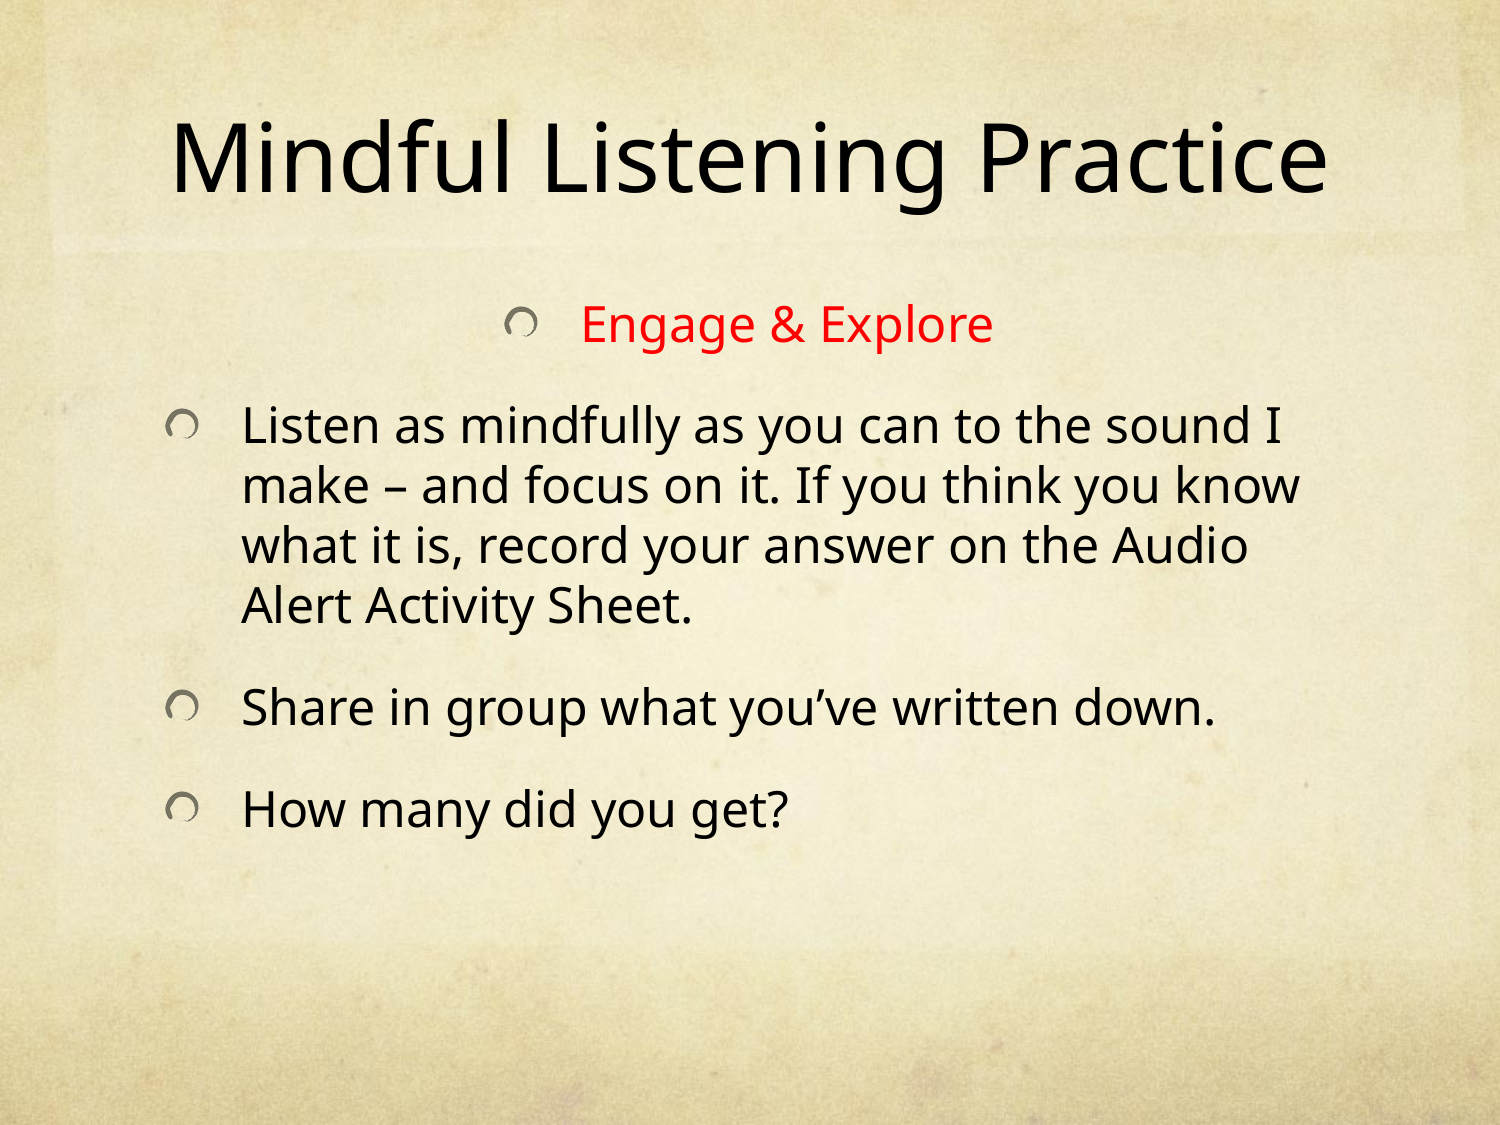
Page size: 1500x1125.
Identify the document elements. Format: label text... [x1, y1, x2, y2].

picture [0, 0, 1500, 1125]
title Mindful Listening Practice [150, 82, 1350, 225]
list Engage & Explore Listen as mindfully as you can to the sound I make – and focus on it. If you think you know what it is, record your answer on the Audio Alert Activity Sheet. Share in group what you’ve written down. How many did you get? [150, 284, 1350, 950]
